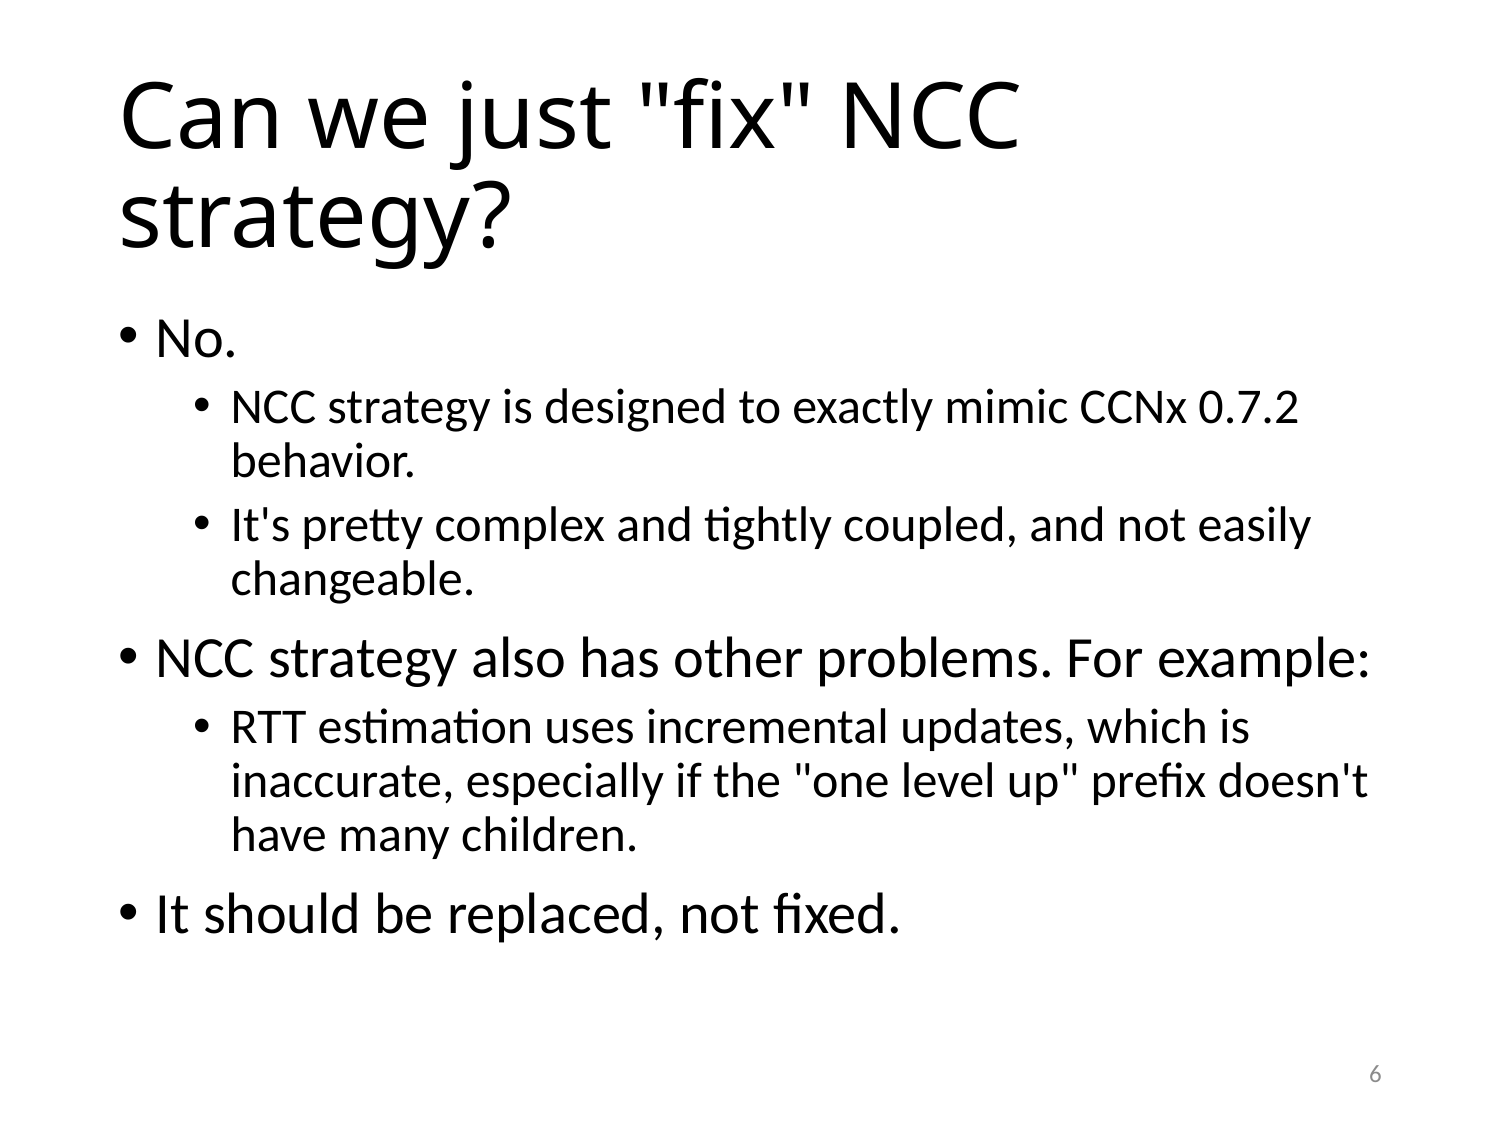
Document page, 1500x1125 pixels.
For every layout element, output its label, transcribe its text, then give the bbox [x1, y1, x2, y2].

list No. NCC strategy is designed to exactly mimic CCNx 0.7.2 behavior. It's pretty complex and tightly coupled, and not easily changeable. NCC strategy also has other problems. For example: RTT estimation uses incremental updates, which is inaccurate, especially if the "one level up" prefix doesn't have many children. It should be replaced, not fixed. [103, 299, 1397, 1014]
slide_number 6 [1059, 1042, 1397, 1103]
title Can we just "fix" NCC strategy? [103, 59, 1397, 278]
